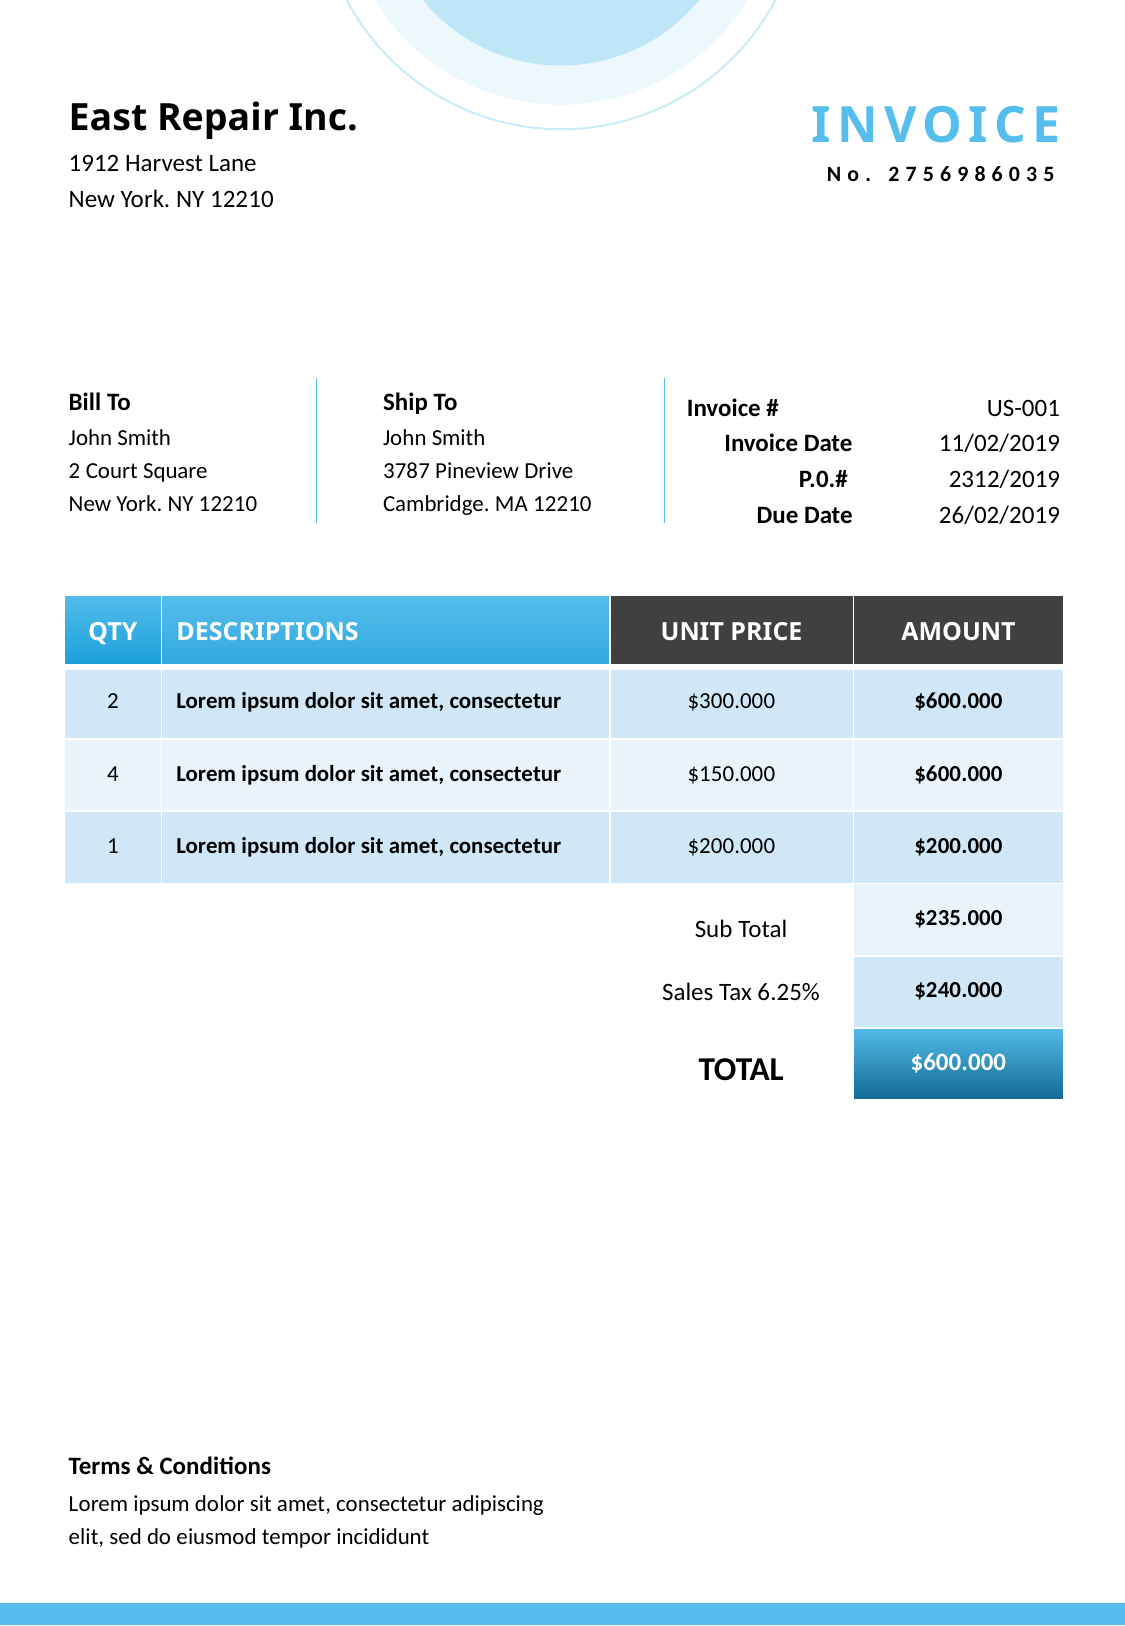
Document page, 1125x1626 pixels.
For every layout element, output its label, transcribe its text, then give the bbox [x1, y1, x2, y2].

text_box East Repair Inc. [53, 85, 402, 146]
table_cell $240.000 [854, 957, 1063, 1027]
table_cell $200.000 [854, 812, 1063, 883]
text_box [318, 0, 804, 130]
table_cell Lorem ipsum dolor sit amet, consectetur [162, 740, 609, 810]
text_box Lorem ipsum dolor sit amet, consectetur adipiscing elit, sed do eiusmod tempor incididunt [53, 1475, 586, 1557]
table_header AMOUNT [854, 596, 1063, 664]
text_box Invoice # US-001 Invoice Date 11/02/2019 P.0.# 2312/2019 Due Date 26/02/2019 [666, 377, 1076, 537]
table_cell 2 [65, 670, 161, 738]
text_box [0, 1602, 1125, 1625]
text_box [368, 377, 616, 523]
table_cell $600.000 [854, 1029, 1063, 1099]
table_cell [65, 884, 853, 955]
table_cell [65, 957, 853, 1099]
text_box 1912 Harvest Lane New York. NY 12210 [53, 133, 368, 221]
table_cell $600.000 [854, 670, 1063, 738]
table_cell $600.000 [854, 740, 1063, 810]
text_box Sub Total [655, 905, 828, 950]
table_cell $235.000 [854, 884, 1063, 955]
table_header QTY [65, 596, 161, 664]
text_box Sales Tax 6.25% [625, 967, 857, 1013]
text_box No. 2756986035 [811, 151, 1070, 193]
table_cell $300.000 [611, 670, 853, 738]
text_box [53, 377, 302, 523]
table_cell 1 [65, 812, 161, 883]
text_box Terms & Conditions [53, 1442, 395, 1488]
table_cell 4 [65, 740, 161, 810]
table_cell $150.000 [611, 740, 853, 810]
table_header UNIT PRICE [611, 596, 853, 664]
table_cell Lorem ipsum dolor sit amet, consectetur [162, 812, 609, 883]
table_cell $200.000 [611, 812, 853, 883]
table_header DESCRIPTIONS [162, 596, 609, 664]
table_cell Lorem ipsum dolor sit amet, consectetur [162, 670, 609, 738]
text_box INVOICE [727, 85, 1076, 161]
text_box TOTAL [625, 1040, 857, 1095]
